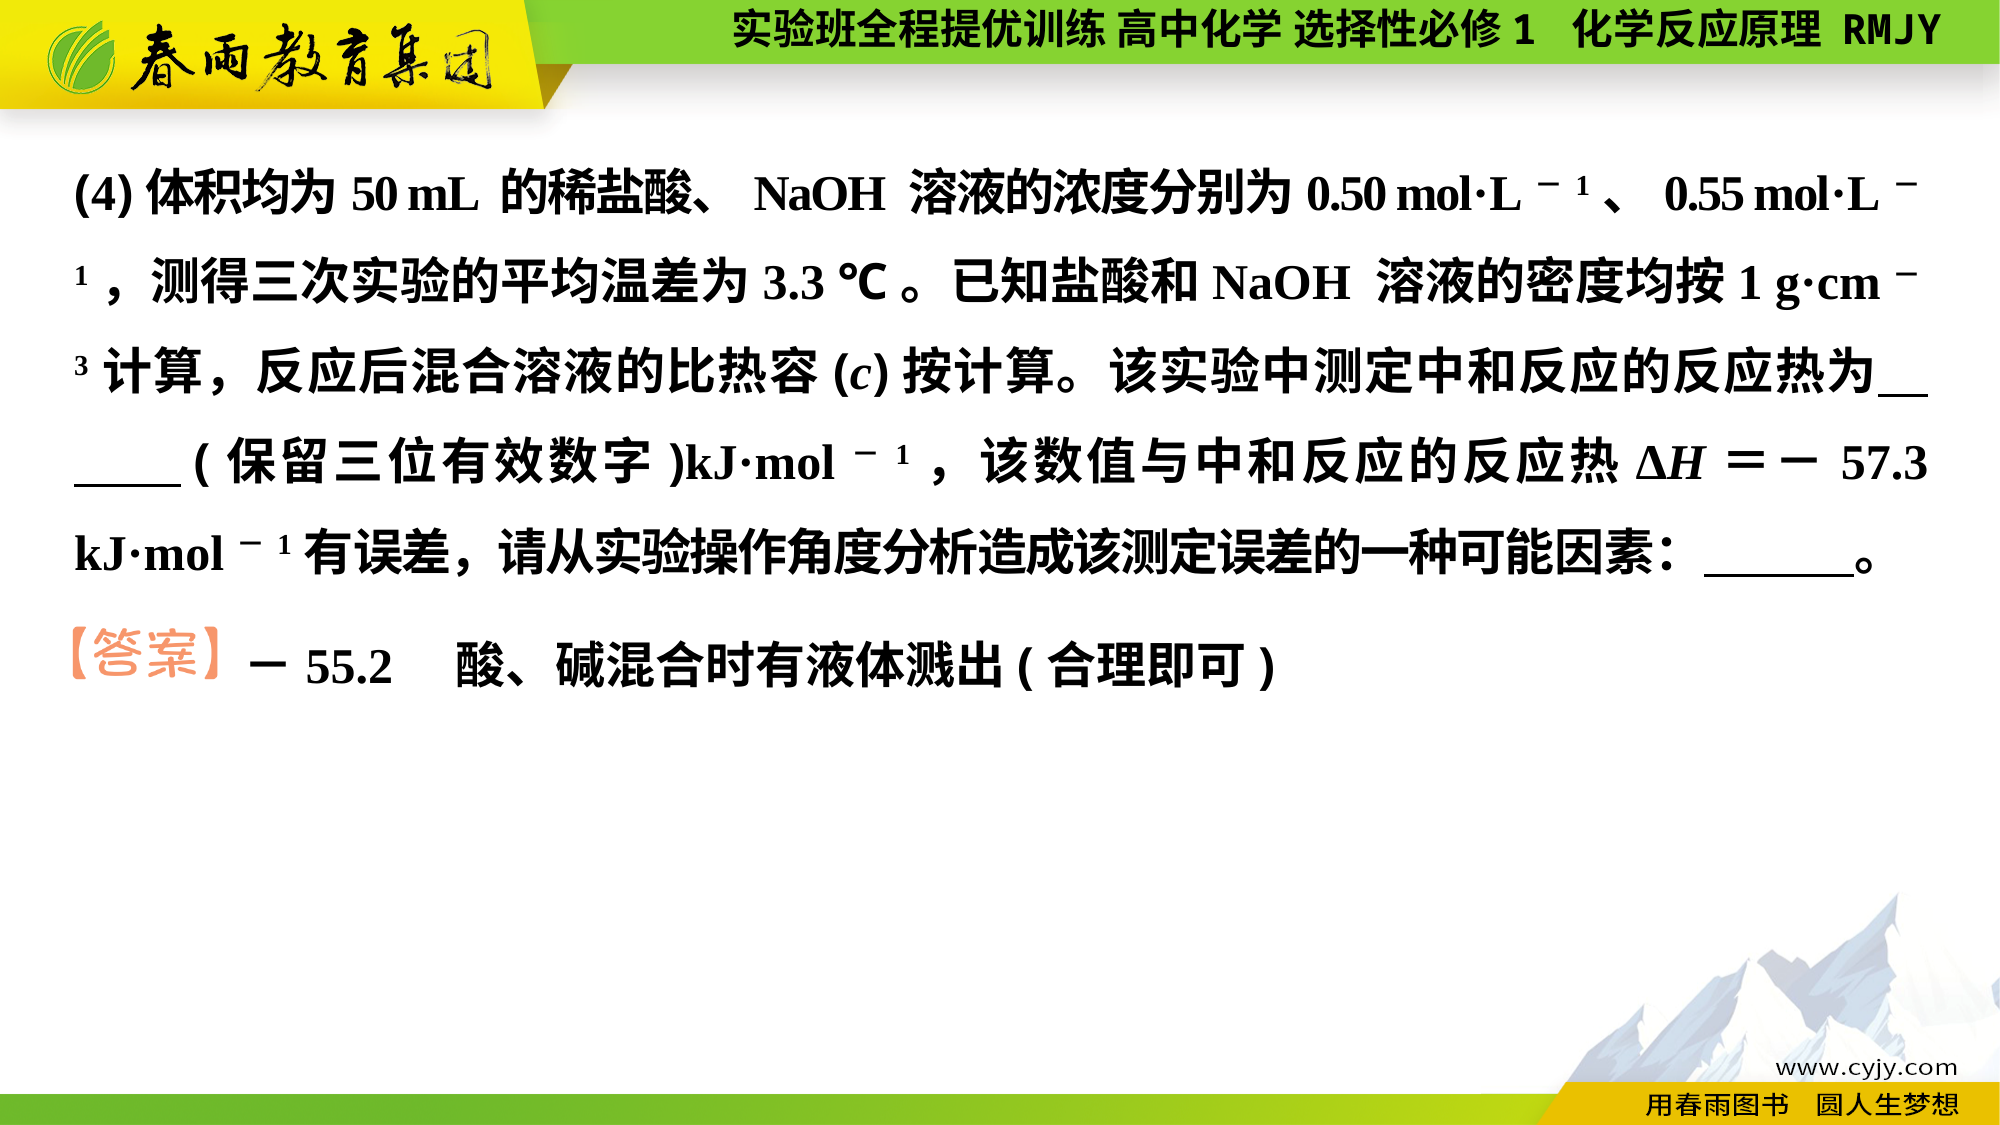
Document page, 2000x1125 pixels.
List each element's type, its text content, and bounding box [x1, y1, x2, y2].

text_box －55.2 酸、碱混合时有液体溅出(合理即可) [59, 596, 1944, 702]
picture [0, 0, 2000, 1125]
